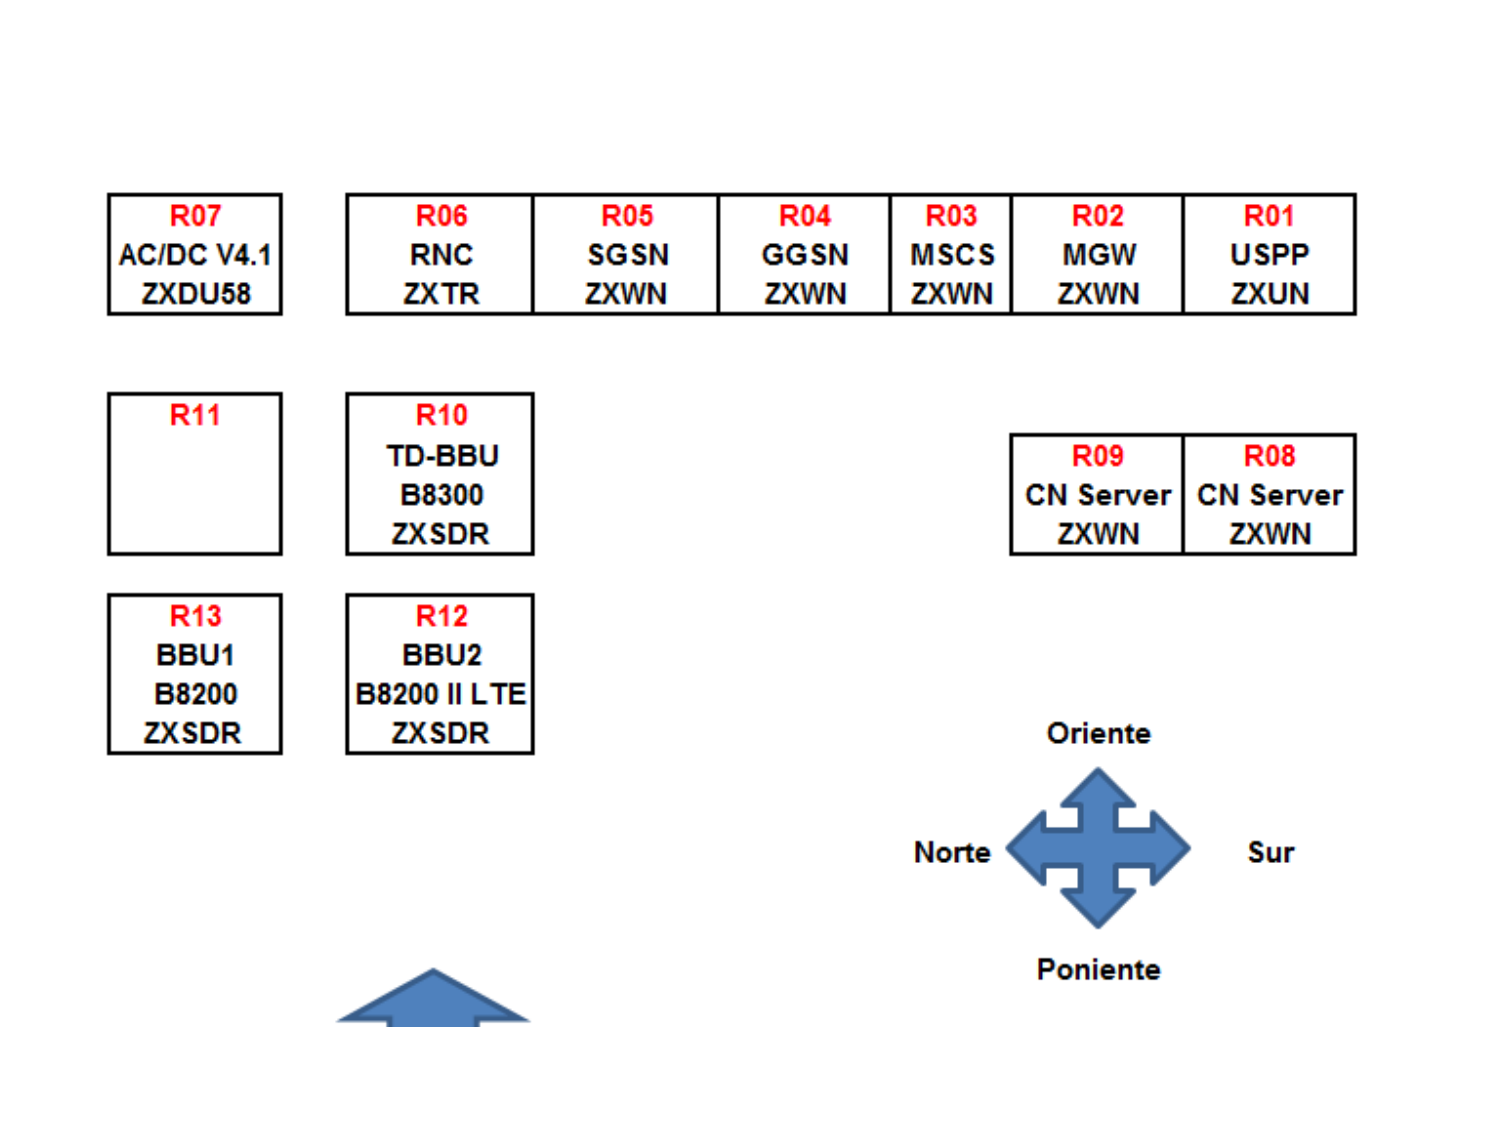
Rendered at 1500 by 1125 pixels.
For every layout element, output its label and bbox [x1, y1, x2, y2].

picture [88, 164, 1373, 1028]
